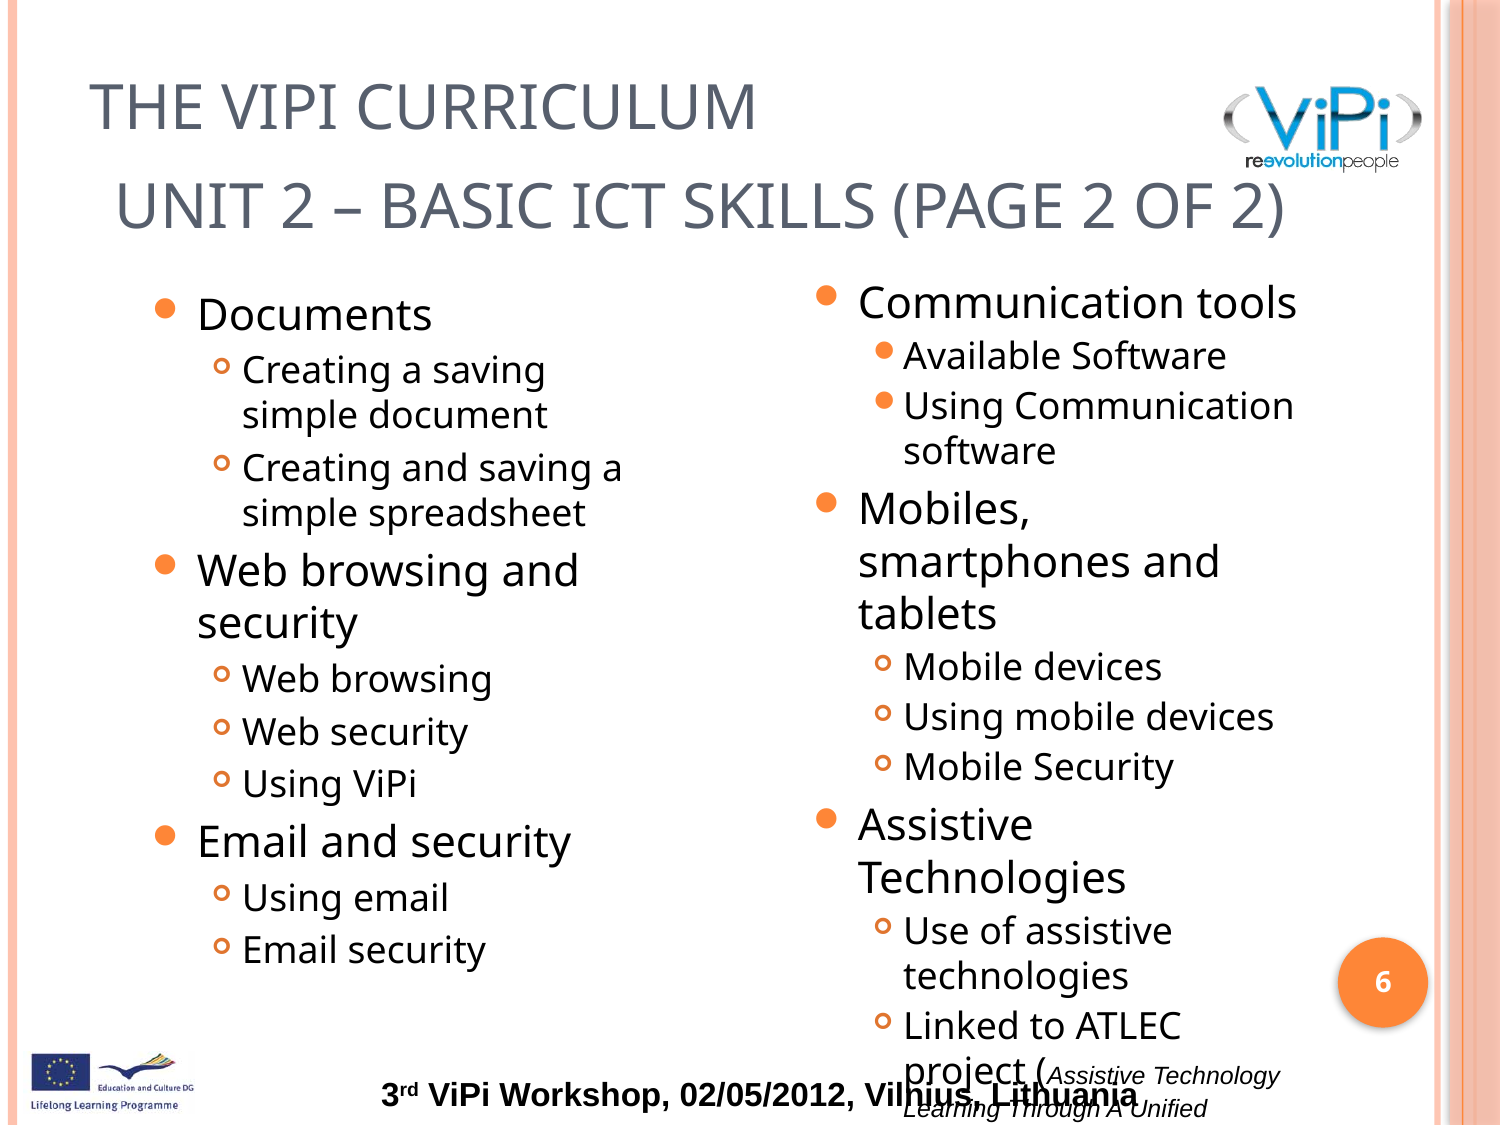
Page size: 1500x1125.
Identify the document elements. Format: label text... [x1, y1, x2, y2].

title The ViPi Curriculum [75, 45, 1300, 149]
text_box Communication tools Available Software Using Communication software Mobiles, smartphones and tablets Mobile devices Using mobile devices Mobile Security Assistive Technologies Use of assistive technologies Linked to ATLEC project (Assistive Technology Learning Through A Unified Curriculum) [738, 267, 1319, 1081]
slide_number 6 [1333, 940, 1434, 1026]
picture [1300, 78, 1423, 176]
list Documents Creating a saving simple document Creating and saving a simple spreadsheet Web browsing and security Web browsing Web security Using ViPi Email and security Using email Email security [76, 278, 658, 1062]
text_box Unit 2 – Basic ICT Skills (page 2 of 2) [99, 148, 1325, 249]
picture [23, 1051, 195, 1114]
